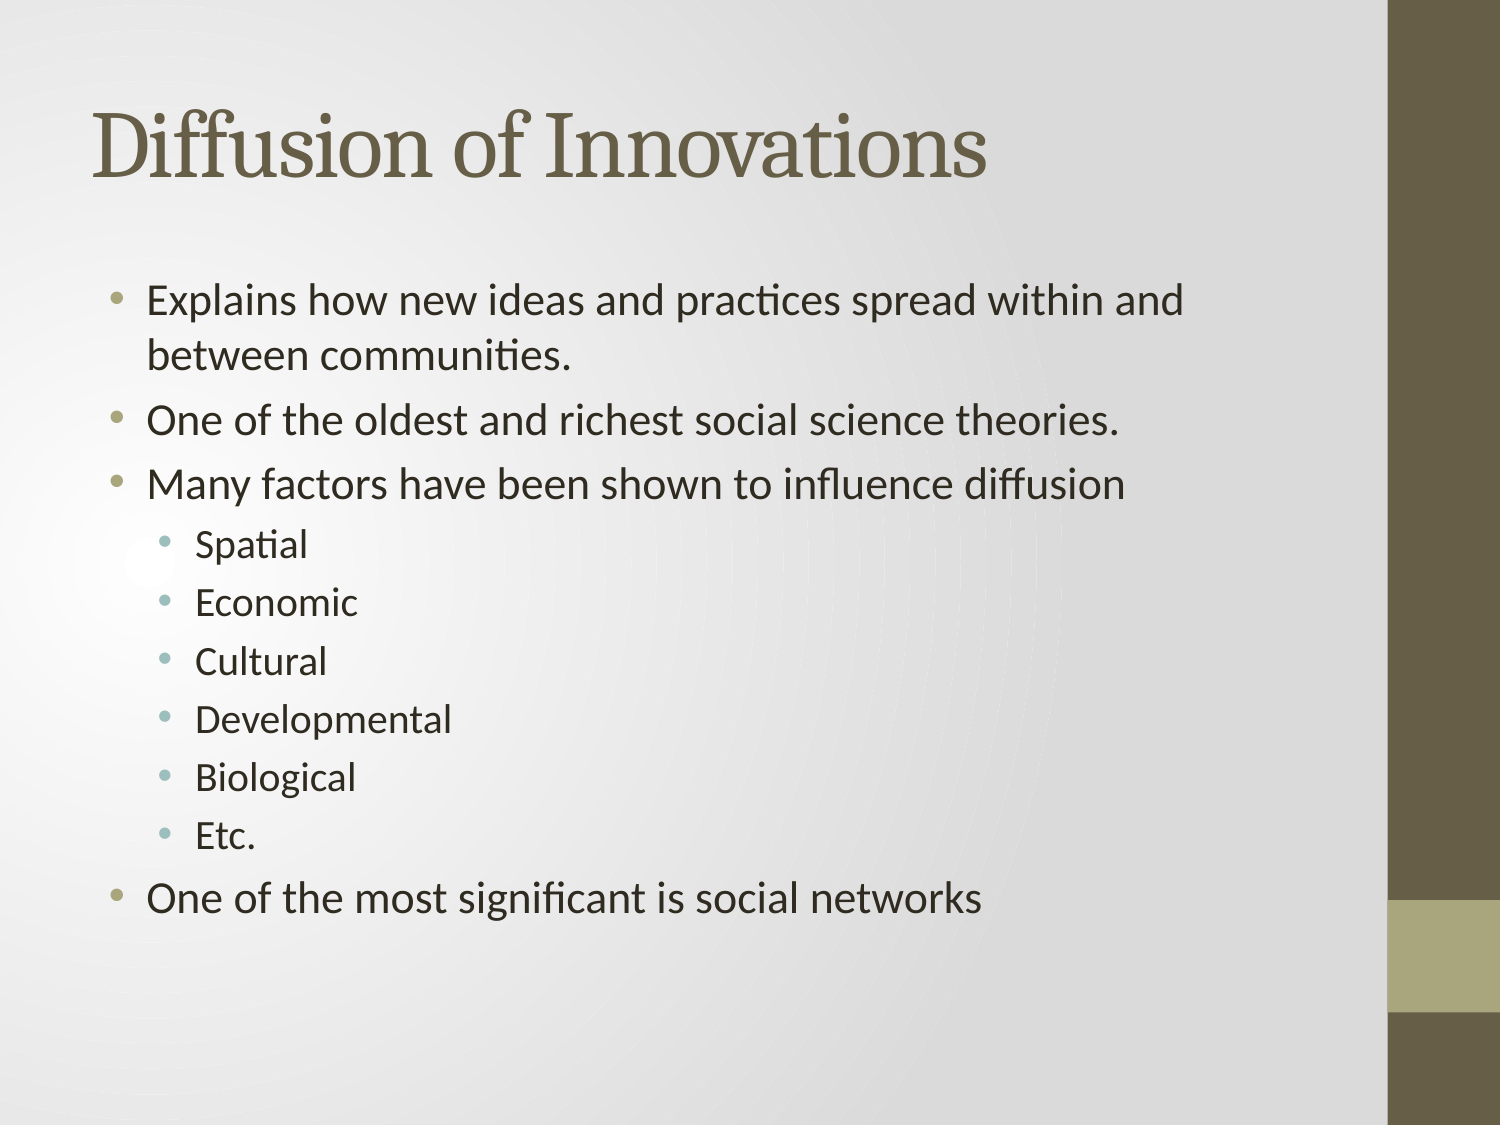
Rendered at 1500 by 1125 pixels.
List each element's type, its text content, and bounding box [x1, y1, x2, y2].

list Explains how new ideas and practices spread within and between communities. One of the oldest and richest social science theories. Many factors have been shown to influence diffusion Spatial Economic Cultural Developmental Biological Etc. One of the most significant is social networks [75, 262, 1325, 1050]
title Diffusion of Innovations [75, 45, 1325, 233]
